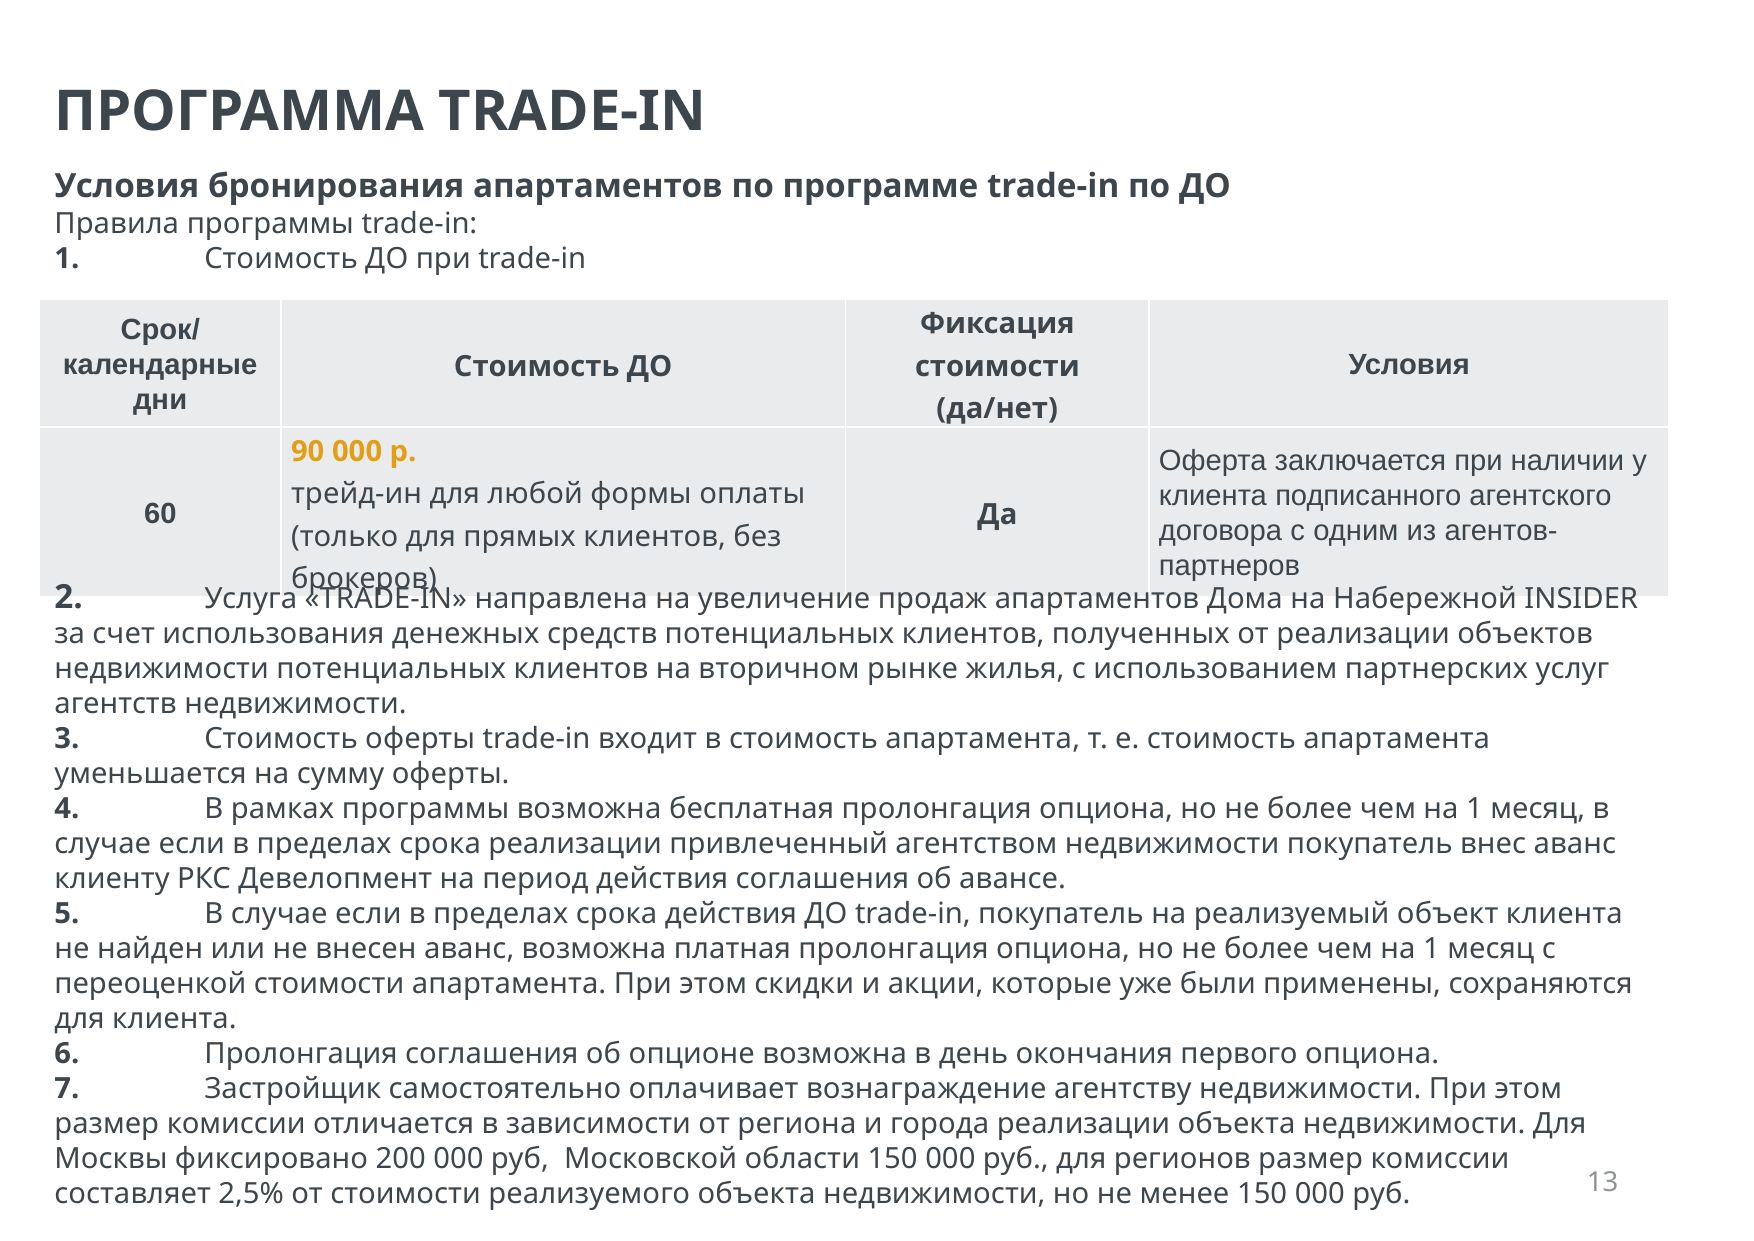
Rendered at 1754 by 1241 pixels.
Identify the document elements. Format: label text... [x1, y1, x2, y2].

table_header Срок/ календарные дни [40, 300, 280, 426]
table_cell Оферта заключается при наличии у клиента подписанного агентского договора с одним из агентов-партнеров [1150, 428, 1668, 567]
table_cell 90 000 р. трейд-ин для любой формы оплаты (только для прямых клиентов, без брокеров) [282, 428, 845, 567]
text_box 2. Услуга «TRADE-IN» направлена на увеличение продаж апартаментов Дома на Набережной INSIDER за счет использования денежных средств потенциальных клиентов, полученных от реализации объектов недвижимости потенциальных клиентов на вторичном рынке жилья, с использованием партнерских услуг агентств недвижимости. 3. Стоимость оферты trade-in входит в стоимость апартамента, т. е. стоимость апартамента уменьшается на сумму оферты. 4. В рамках программы возможна бесплатная пролонгация опциона, но не более чем на 1 месяц, в случае если в пределах срока реализации привлеченный агентством недвижимости покупатель внес аванс клиенту РКС Девелопмент на период действия соглашения об авансе. 5. В случае если в пределах срока действия ДО trade-in, покупатель на реализуемый объект клиента не найден или не внесен аванс, возможна платная пролонгация опциона, но не более чем на 1 месяц с переоценкой стоимости апартамента. При этом скидки и акции, которые уже были применены, сохраняются для клиента. 6. Пролонгация соглашения об опционе возможна в день окончания первого опциона. 7. Застройщик самостоятельно оплачивает вознаграждение агентству недвижимости. При этом размер комиссии отличается в зависимости от региона и города реализации объекта недвижимости. Для Москвы фиксировано 200 000 руб, Московской области 150 000 руб., для регионов размер комиссии составляет 2,5% от стоимости реализуемого объекта недвижимости, но не менее 150 000 руб. [39, 567, 1670, 1217]
table_cell Да [846, 428, 1148, 567]
text_box Условия бронирования апартаментов по программе trade-in по ДО Правила программы trade-in: 1. Стоимость ДО при trade-in [39, 157, 1670, 282]
text_box ПРОГРАММА TRADE-IN [39, 73, 1712, 152]
table_cell 60 [40, 428, 280, 567]
table_header Стоимость ДО [282, 300, 845, 426]
table_header Фиксация стоимости (да/нет) [846, 300, 1148, 426]
table_header Условия [1150, 300, 1668, 426]
